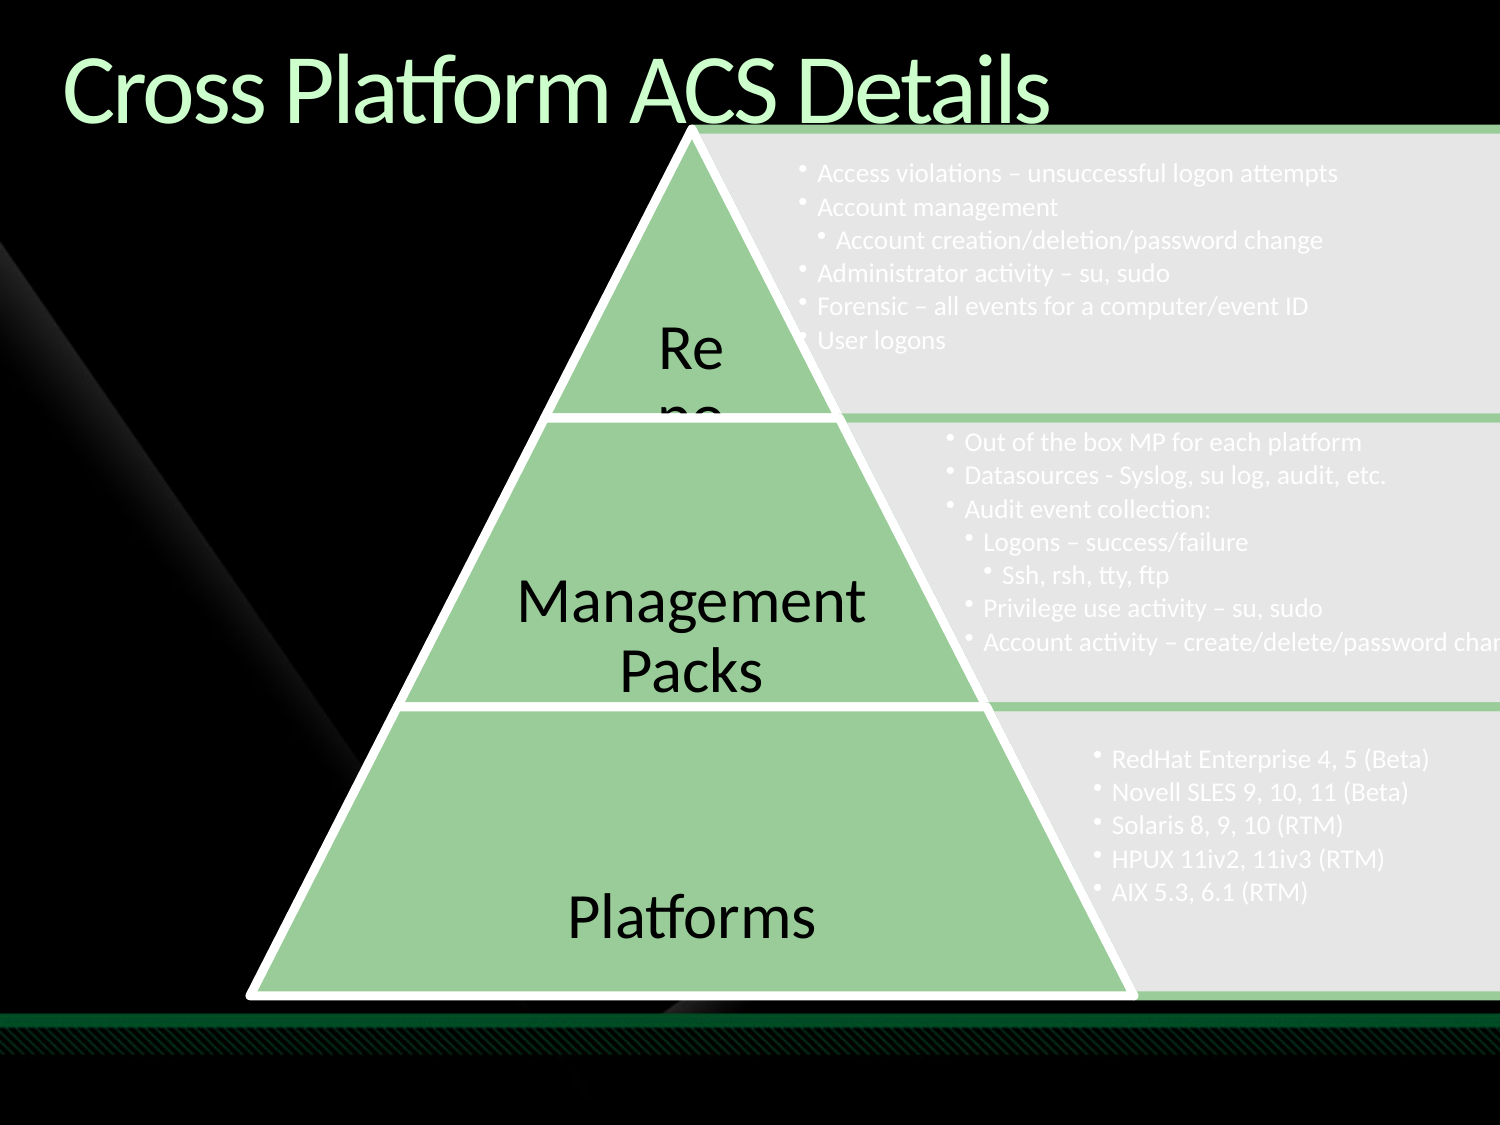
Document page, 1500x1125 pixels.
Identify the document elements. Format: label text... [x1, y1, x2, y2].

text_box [249, 128, 1251, 996]
picture [0, 0, 1500, 1125]
title Cross Platform ACS Details [62, 37, 1438, 147]
